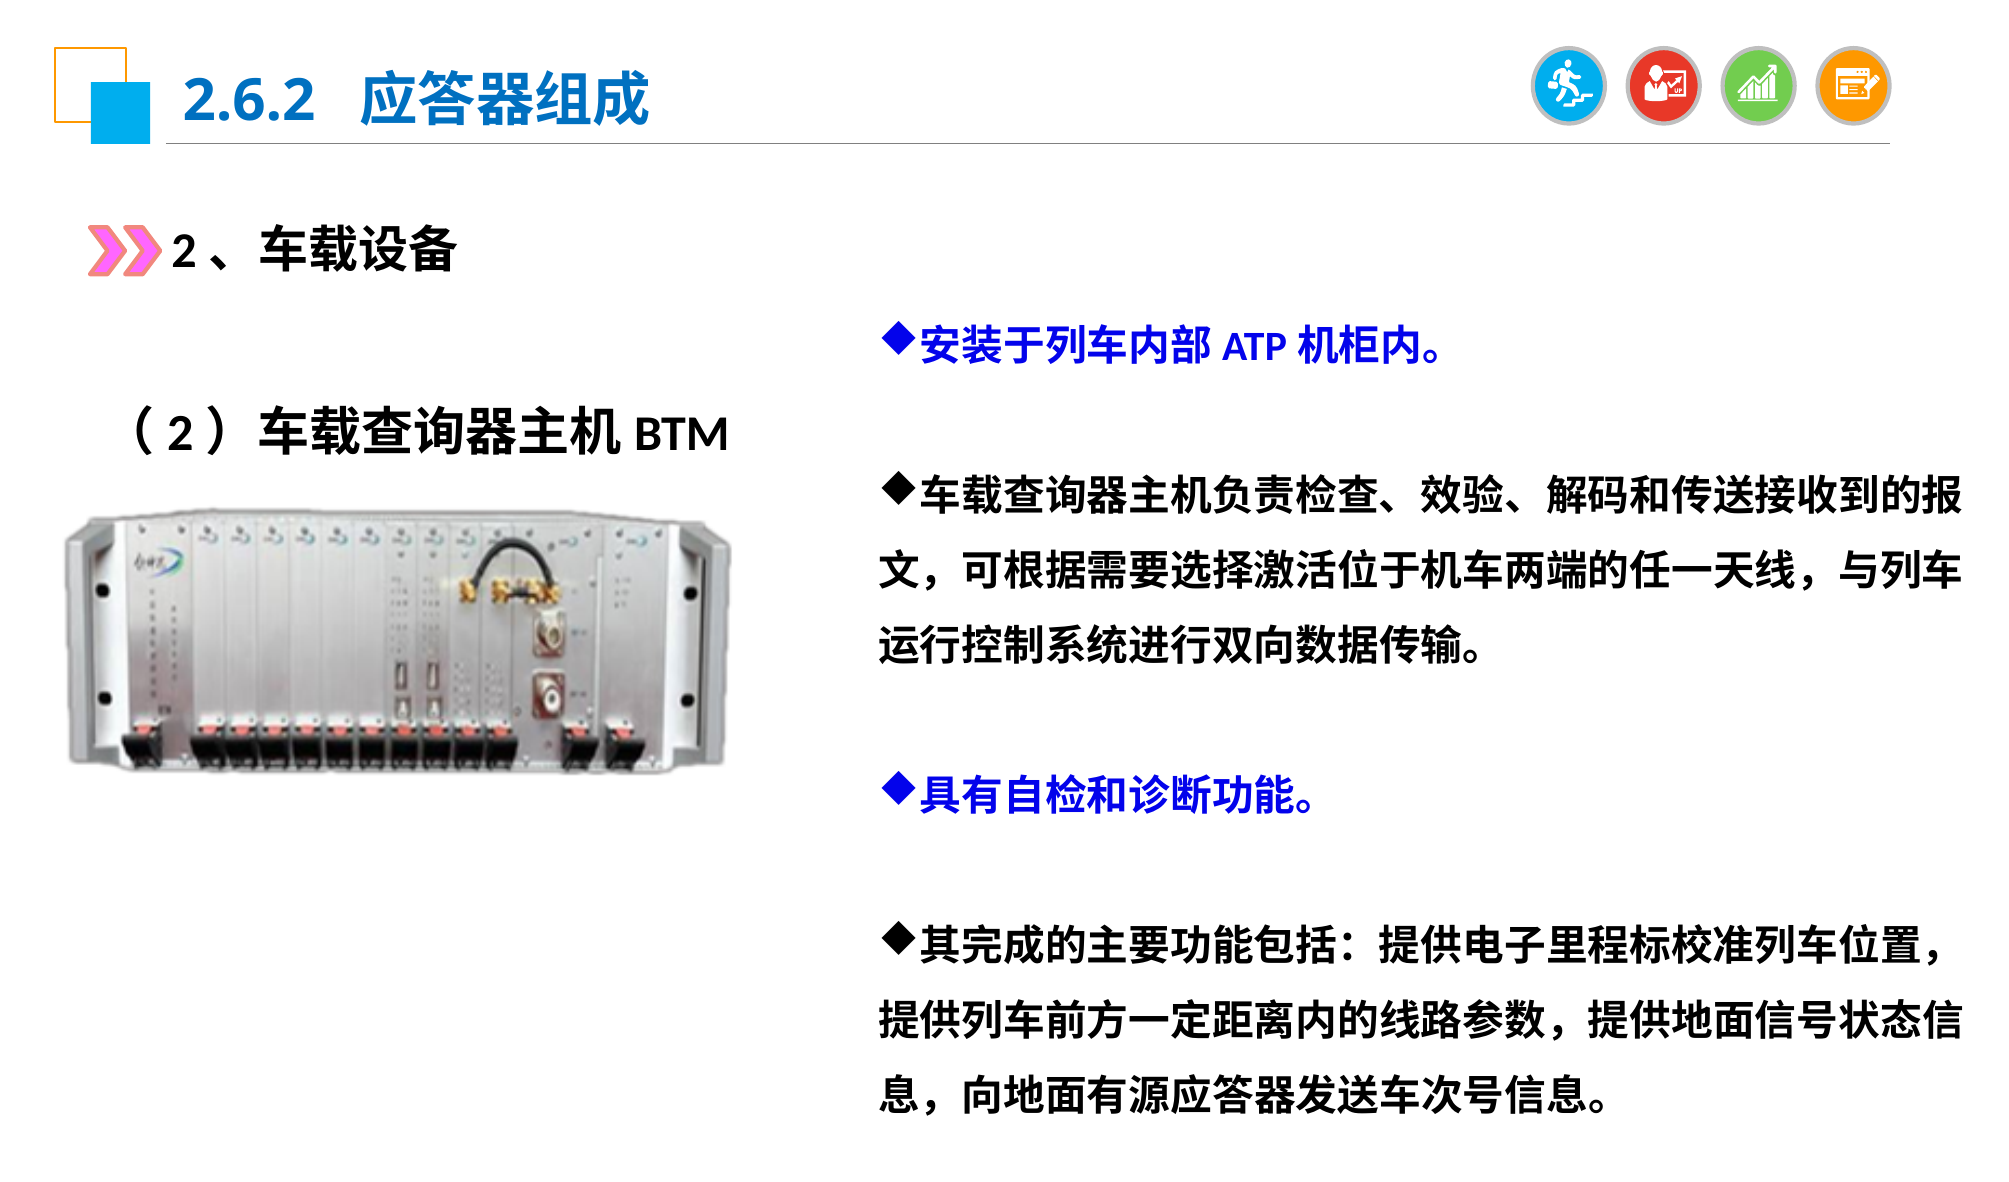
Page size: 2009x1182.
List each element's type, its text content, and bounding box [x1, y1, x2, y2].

text_box 安装于列车内部ATP机柜内。 车载查询器主机负责检查、效验、解码和传送接收到的报文，可根据需要选择激活位于机车两端的任一天线，与列车运行控制系统进行双向数据传输。 具有自检和诊断功能。 其完成的主要功能包括：提供电子里程标校准列车位置，提供列车前方一定距离内的线路参数，提供地面信号状态信息，向地面有源应答器发送车次号信息。 [863, 285, 2008, 1126]
picture [31, 496, 759, 791]
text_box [89, 209, 470, 287]
text_box （2）车载查询器主机BTM [87, 391, 745, 469]
text_box 2.6.2 应答器组成 [162, 51, 672, 142]
